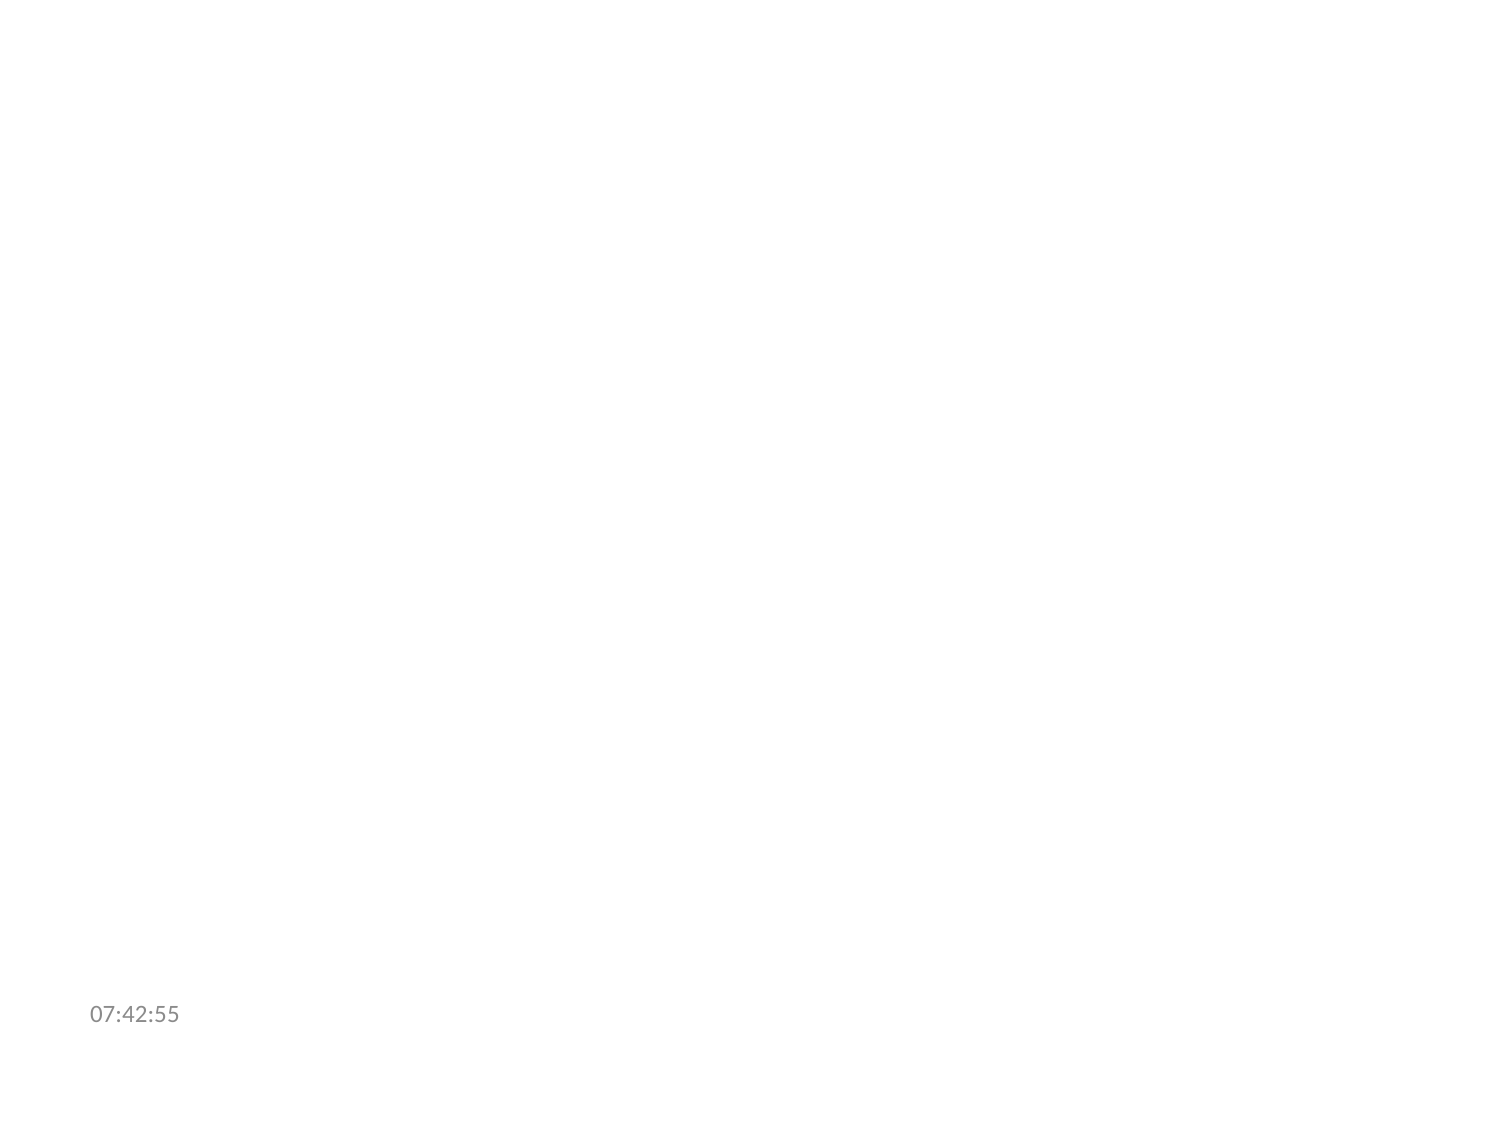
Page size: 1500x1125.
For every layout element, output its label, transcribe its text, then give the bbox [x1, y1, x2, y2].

text_box 15:35:09 [75, 982, 425, 1043]
